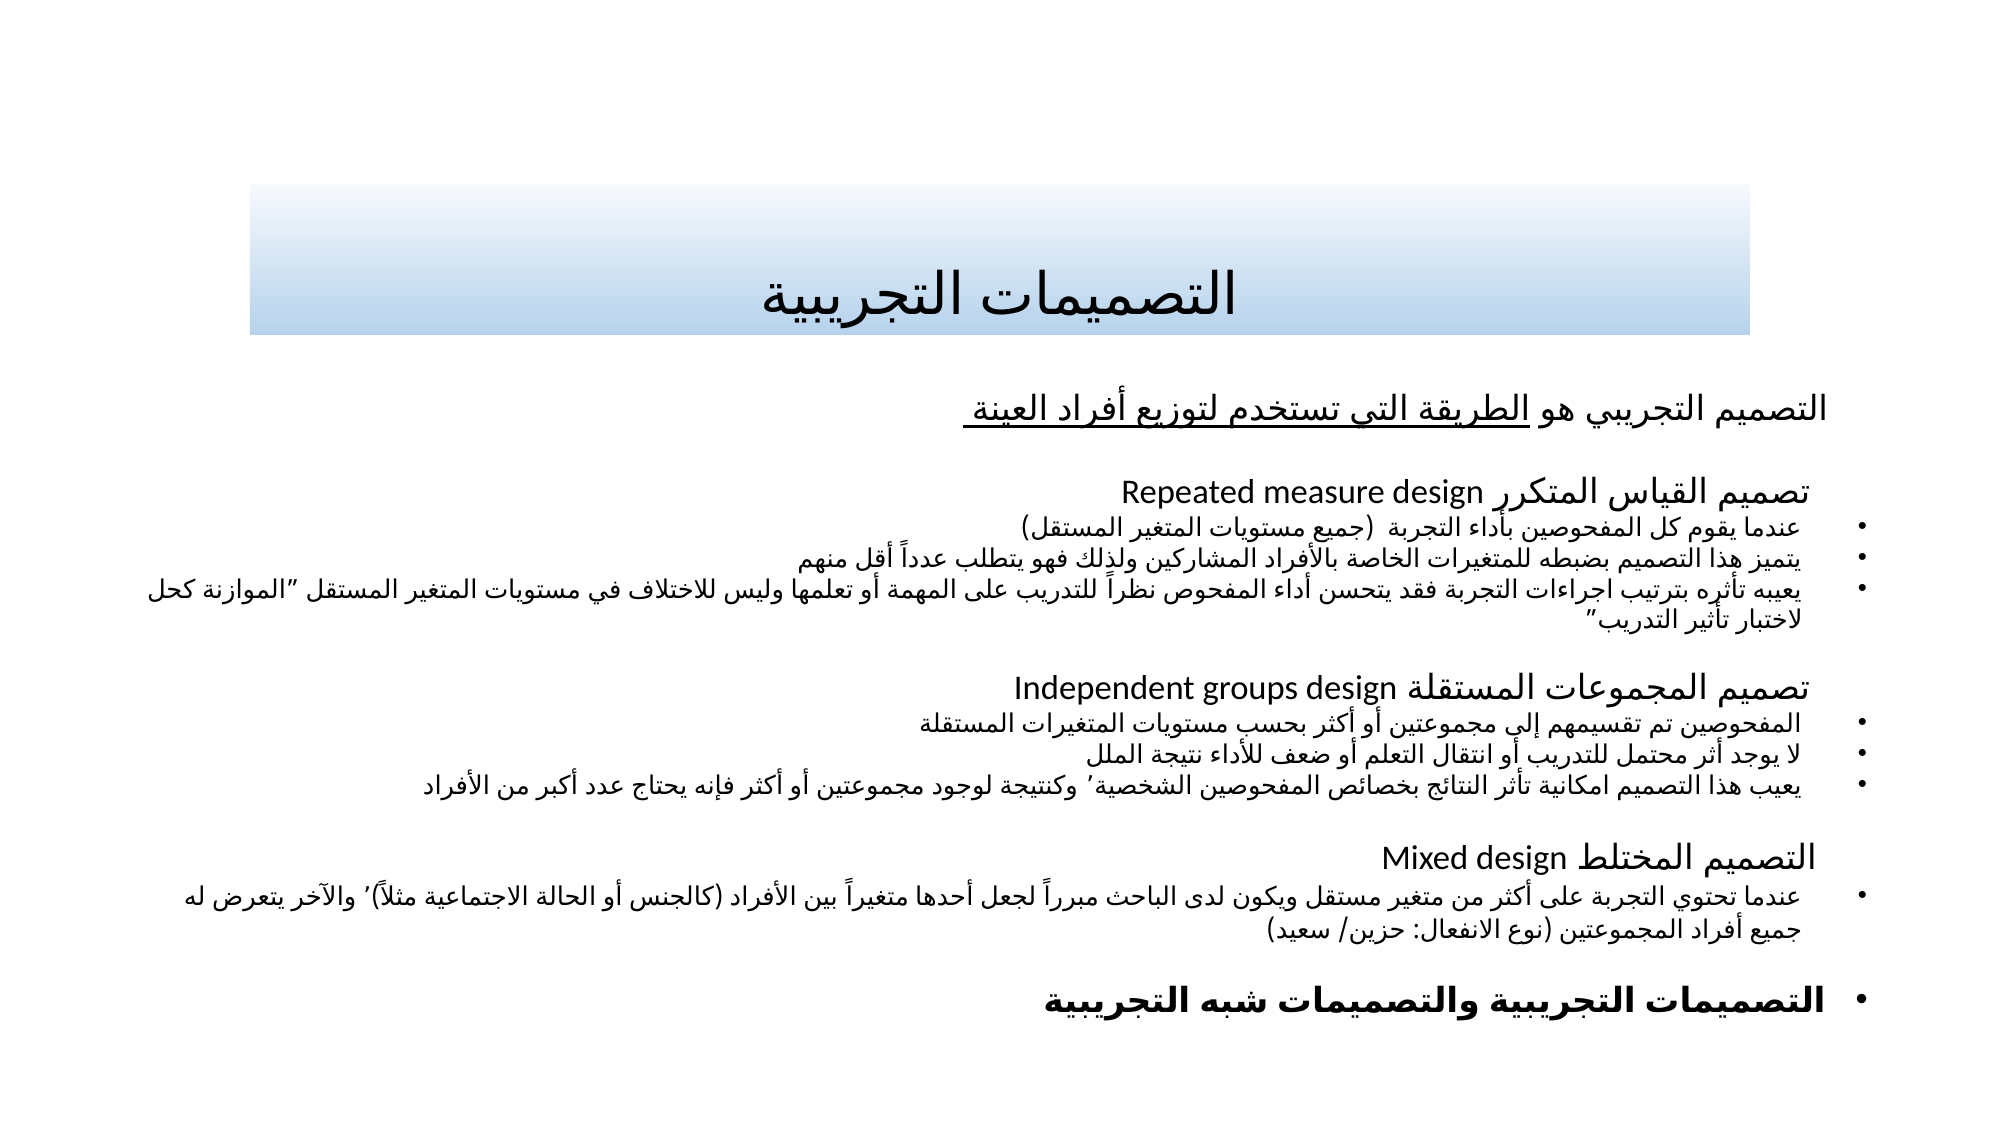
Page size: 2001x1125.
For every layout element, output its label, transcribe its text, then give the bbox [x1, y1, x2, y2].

subtitle التصميم التجريبي هو الطريقة التي تستخدم لتوزيع أفراد العينة تصميم القياس المتكرر Repeated measure design عندما يقوم كل المفحوصين بأداء التجربة (جميع مستويات المتغير المستقل) يتميز هذا التصميم بضبطه للمتغيرات الخاصة بالأفراد المشاركين ولذلك فهو يتطلب عدداً أقل منهم يعيبه تأثره بترتيب اجراءات التجربة فقد يتحسن أداء المفحوص نظراً للتدريب على المهمة أو تعلمها وليس للاختلاف في مستويات المتغير المستقل ”الموازنة كحل لاختبار تأثير التدريب” تصميم المجموعات المستقلة Independent groups design المفحوصين تم تقسيمهم إلى مجموعتين أو أكثر بحسب مستويات المتغيرات المستقلة لا يوجد أثر محتمل للتدريب أو انتقال التعلم أو ضعف للأداء نتيجة الملل يعيب هذا التصميم امكانية تأثر النتائج بخصائص المفحوصين الشخصية٬ وكنتيجة لوجود مجموعتين أو أكثر فإنه يحتاج عدد أكبر من الأفراد التصميم المختلط Mixed design عندما تحتوي التجربة على أكثر من متغير مستقل ويكون لدى الباحث مبرراً لجعل أحدها متغيراً بين الأفراد (كالجنس أو الحالة الاجتماعية مثلاً)٬ والآخر يتعرض له جميع أفراد المجموعتين (نوع الانفعال: حزين/ سعيد) التصميمات التجريبية والتصميمات شبه التجريبية [121, 378, 1879, 1032]
title التصميمات التجريبية [249, 184, 1750, 335]
